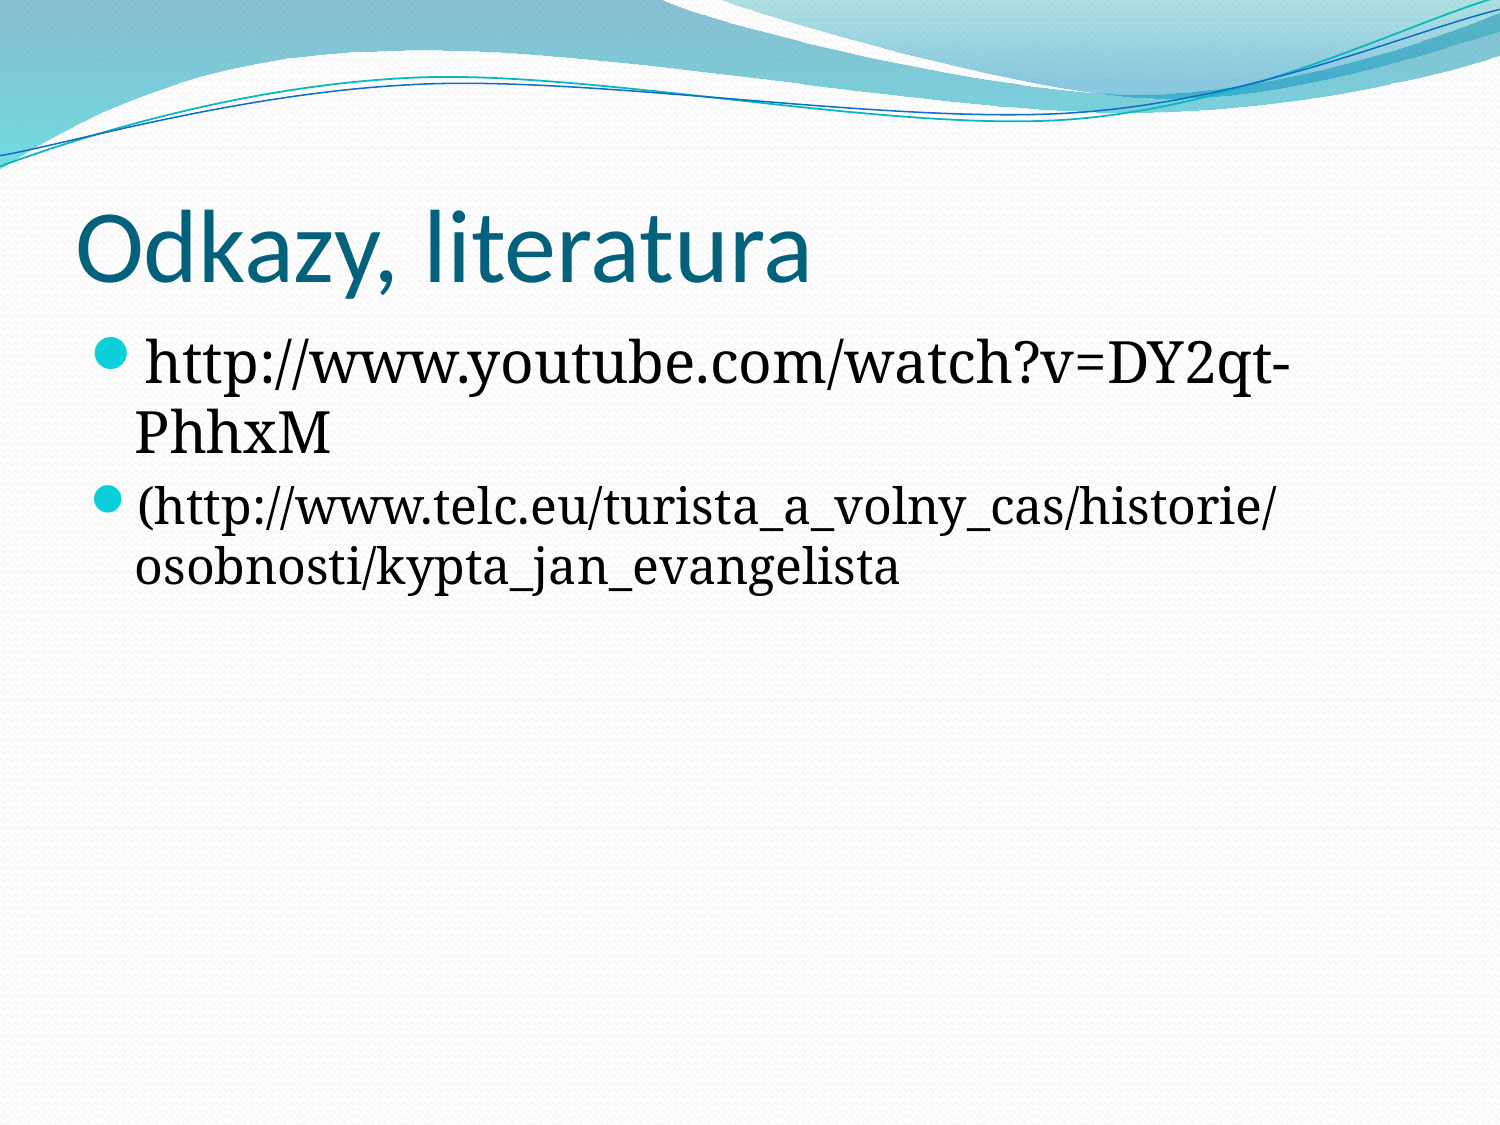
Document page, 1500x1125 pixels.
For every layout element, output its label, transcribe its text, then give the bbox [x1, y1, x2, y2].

list http://www.youtube.com/watch?v=DY2qt-PhhxM (http://www.telc.eu/turista_a_volny_cas/historie/osobnosti/kypta_jan_evangelista [74, 317, 1426, 1038]
title Odkazy, literatura [74, 115, 1426, 304]
